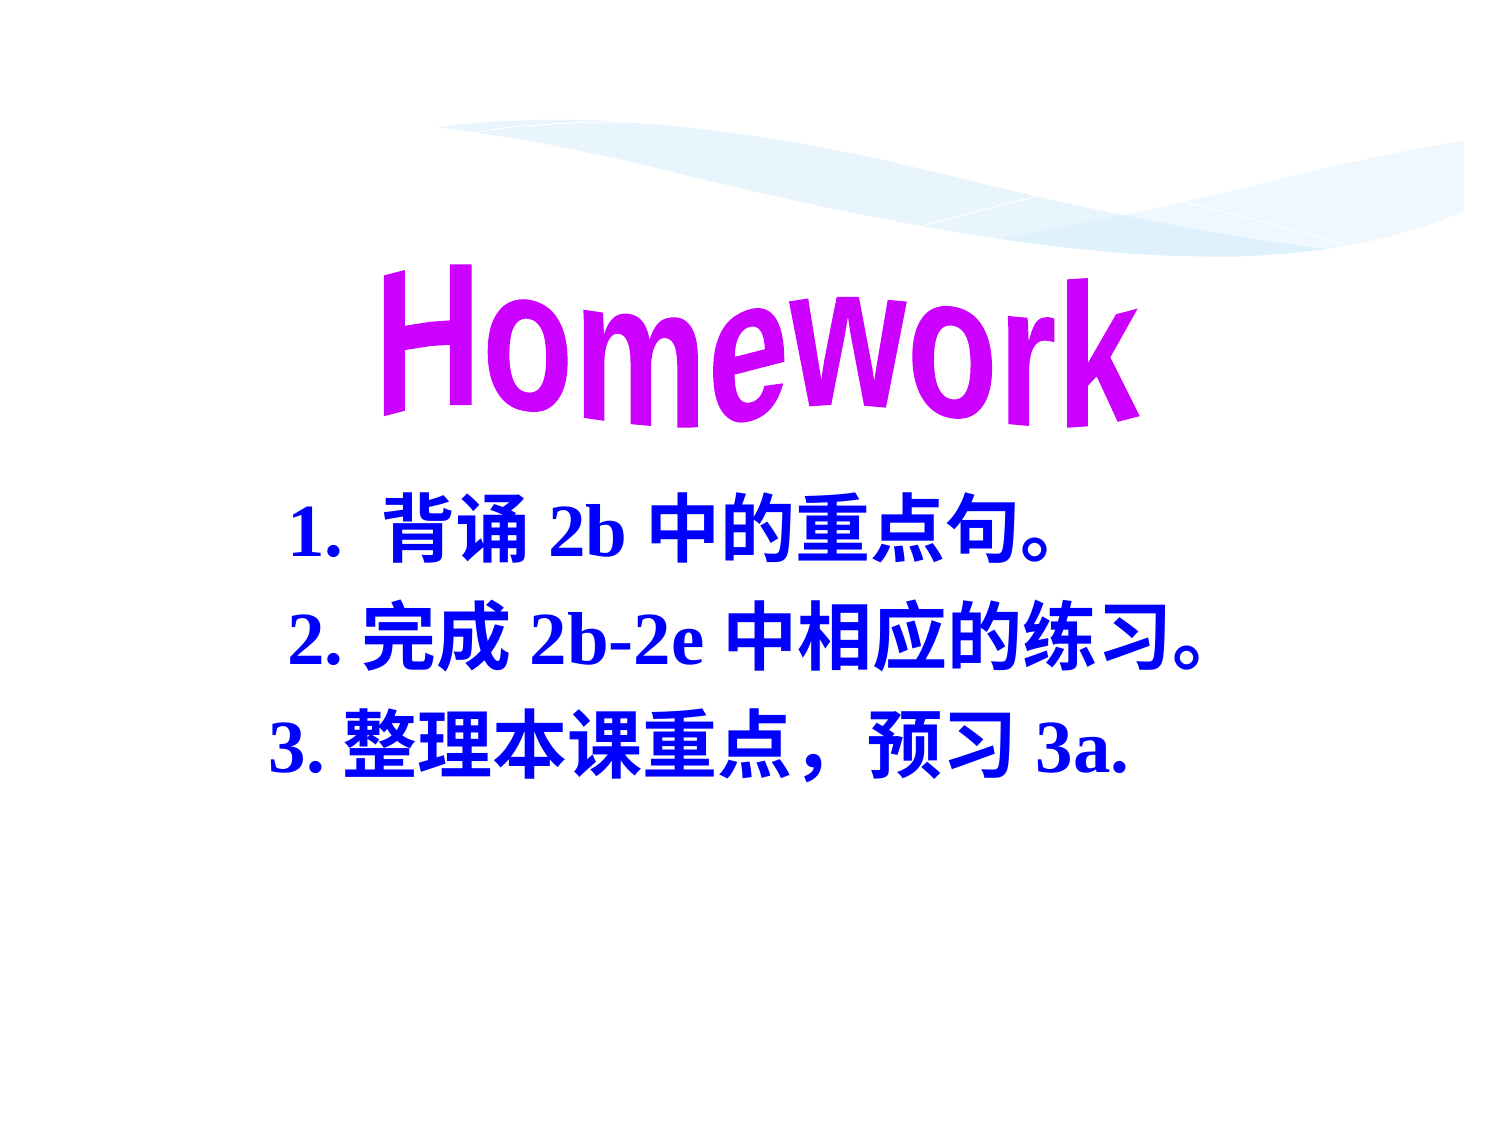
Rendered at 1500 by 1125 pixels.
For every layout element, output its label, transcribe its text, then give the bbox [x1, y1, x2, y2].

text_box 1. 背诵2b中的重点句。 2.完成2b-2e中相应的练习。 3.整理本课重点，预习3a. [253, 456, 1329, 903]
